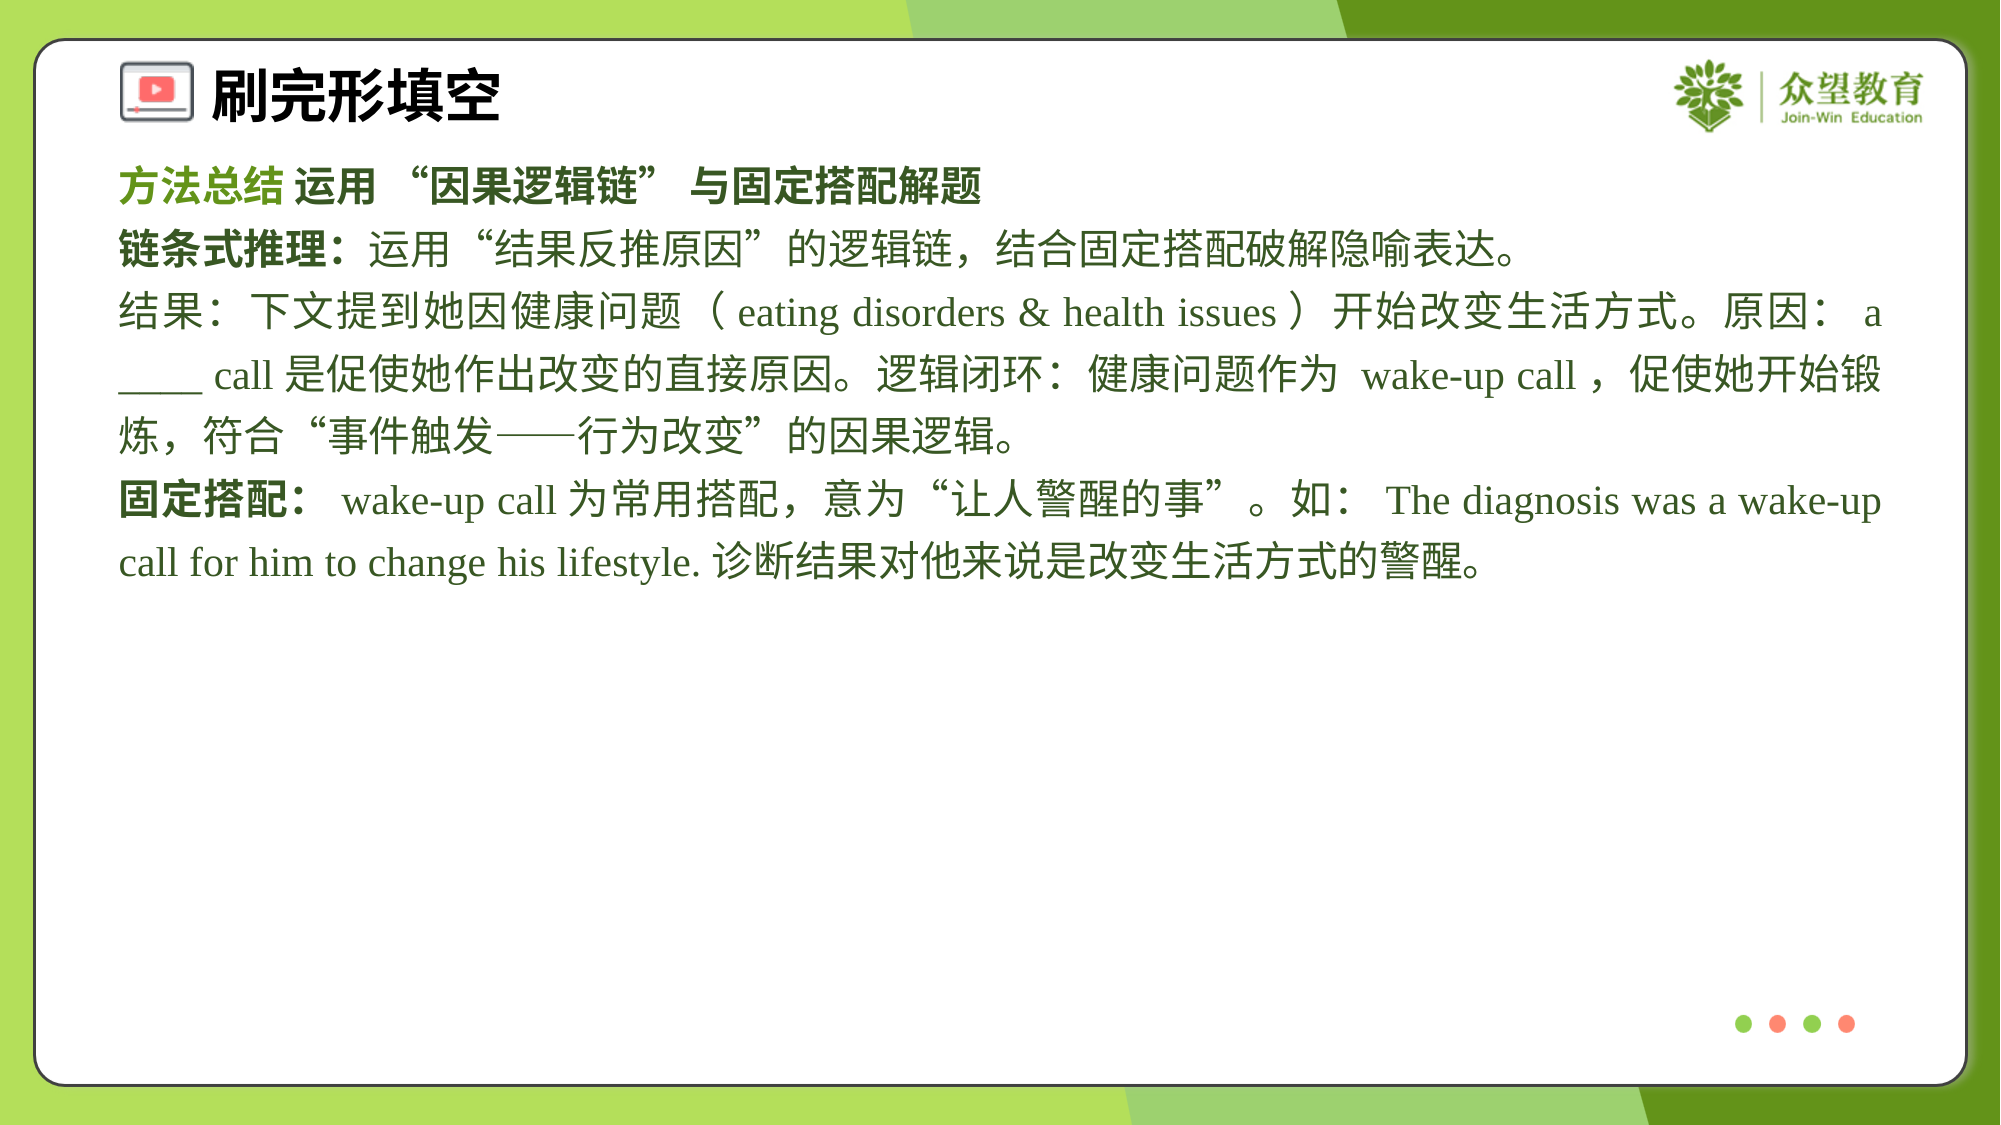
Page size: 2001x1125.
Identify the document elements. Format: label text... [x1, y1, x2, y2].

picture [0, 0, 2000, 1125]
text_box 方法总结 运用 “因果逻辑链” 与固定搭配解题 链条式推理：运用“结果反推原因”的逻辑链，结合固定搭配破解隐喻表达。 结果：下文提到她因健康问题（eating disorders & health issues）开始改变生活方式。原因：a ____ call是促使她作出改变的直接原因。逻辑闭环：健康问题作为 wake-up call，促使她开始锻炼，符合“事件触发——行为改变”的因果逻辑。 固定搭配：wake-up call为常用搭配，意为“让人警醒的事”。如：The diagnosis was a wake-up call for him to change his lifestyle.诊断结果对他来说是改变生活方式的警醒。 [118, 147, 1883, 580]
